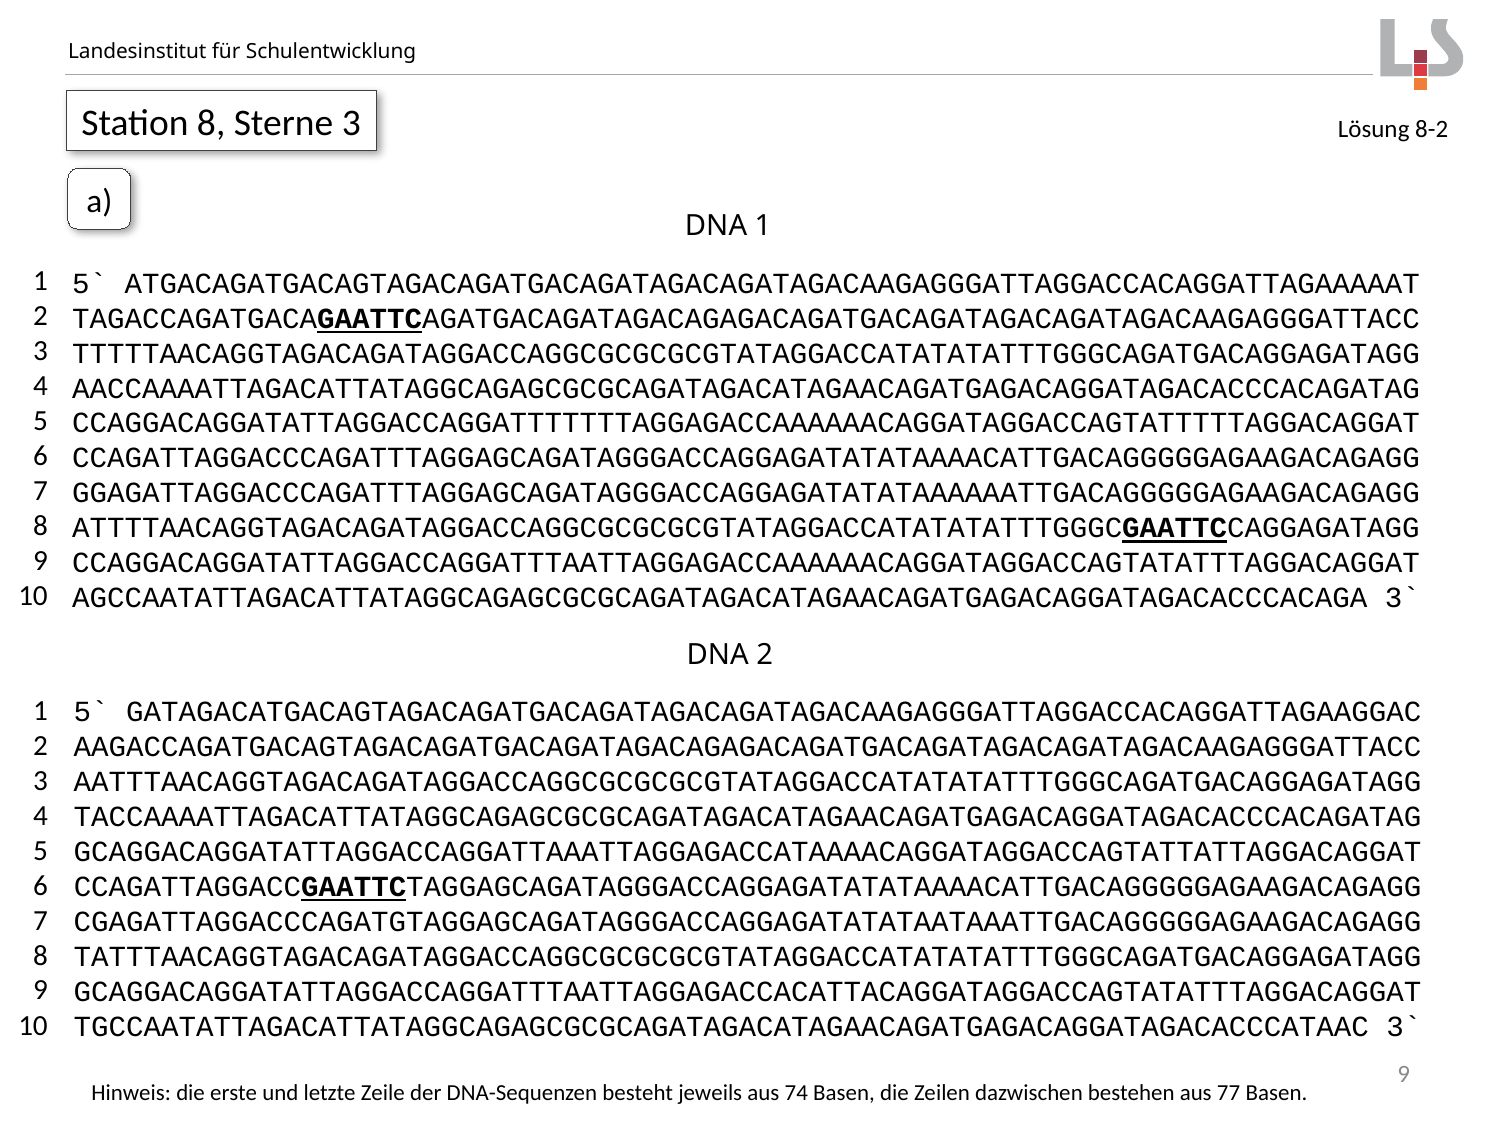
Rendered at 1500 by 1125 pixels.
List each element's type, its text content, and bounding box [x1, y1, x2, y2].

text_box 1 2 3 4 5 6 7 8 9 10 1 2 3 4 5 6 7 8 9 10 [3, 254, 63, 1084]
text_box DNA 1 5` ATGACAGATGACAGTAGACAGATGACAGATAGACAGATAGACAAGAGGGATTAGGACCACAGGATTAGAAAAAT TAGACCAGATGACAGAATTCAGATGACAGATAGACAGAGACAGATGACAGATAGACAGATAGACAAGAGGGATTACC TTTTTAACAGGTAGACAGATAGGACCAGGCGCGCGCGTATAGGACCATATATATTTGGGCAGATGACAGGAGATAGG AACCAAAATTAGACATTATAGGCAGAGCGCGCAGATAGACATAGAACAGATGAGACAGGATAGACACCCACAGATAG CCAGGACAGGATATTAGGACCAGGATTTTTTTAGGAGACCAAAAAACAGGATAGGACCAGTATTTTTAGGACAGGAT CCAGATTAGGACCCAGATTTAGGAGCAGATAGGGACCAGGAGATATATAAAACATTGACAGGGGGAGAAGACAGAGG GGAGATTAGGACCCAGATTTAGGAGCAGATAGGGACCAGGAGATATATAAAAAATTGACAGGGGGAGAAGACAGAGG ATTTTAACAGGTAGACAGATAGGACCAGGCGCGCGCGTATAGGACCATATATATTTGGGCGAATTCCAGGAGATAGG CCAGGACAGGATATTAGGACCAGGATTTAATTAGGAGACCAAAAAACAGGATAGGACCAGTATATTTAGGACAGGAT AGCCAATATTAGACATTATAGGCAGAGCGCGCAGATAGACATAGAACAGATGAGACAGGATAGACACCCACAGA 3` [22, 199, 1435, 621]
text_box DNA 2 5` GATAGACATGACAGTAGACAGATGACAGATAGACAGATAGACAAGAGGGATTAGGACCACAGGATTAGAAGGAC AAGACCAGATGACAGTAGACAGATGACAGATAGACAGAGACAGATGACAGATAGACAGATAGACAAGAGGGATTACC AATTTAACAGGTAGACAGATAGGACCAGGCGCGCGCGTATAGGACCATATATATTTGGGCAGATGACAGGAGATAGG TACCAAAATTAGACATTATAGGCAGAGCGCGCAGATAGACATAGAACAGATGAGACAGGATAGACACCCACAGATAG GCAGGACAGGATATTAGGACCAGGATTAAATTAGGAGACCATAAAACAGGATAGGACCAGTATTATTAGGACAGGAT CCAGATTAGGACCGAATTCTAGGAGCAGATAGGGACCAGGAGATATATAAAACATTGACAGGGGGAGAAGACAGAGG CGAGATTAGGACCCAGATGTAGGAGCAGATAGGGACCAGGAGATATATAATAAATTGACAGGGGGAGAAGACAGAGG TATTTAACAGGTAGACAGATAGGACCAGGCGCGCGCGTATAGGACCATATATATTTGGGCAGATGACAGGAGATAGG GCAGGACAGGATATTAGGACCAGGATTTAATTAGGAGACCACATTACAGGATAGGACCAGTATATTTAGGACAGGAT TGCCAATATTAGACATTATAGGCAGAGCGCGCAGATAGACATAGAACAGATGAGACAGGATAGACACCCATAAC 3` [63, 627, 1436, 1050]
text_box a) [67, 168, 131, 230]
text_box Station 8, Sterne 3 [66, 99, 377, 151]
text_box Lösung 8-2 [1323, 104, 1464, 150]
slide_number 9 [1074, 1050, 1425, 1103]
text_box Hinweis: die erste und letzte Zeile der DNA-Sequenzen besteht jeweils aus 74 Basen, die Zeilen dazwischen bestehen aus 77 Basen. [76, 1069, 1325, 1112]
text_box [52, 18, 1464, 91]
